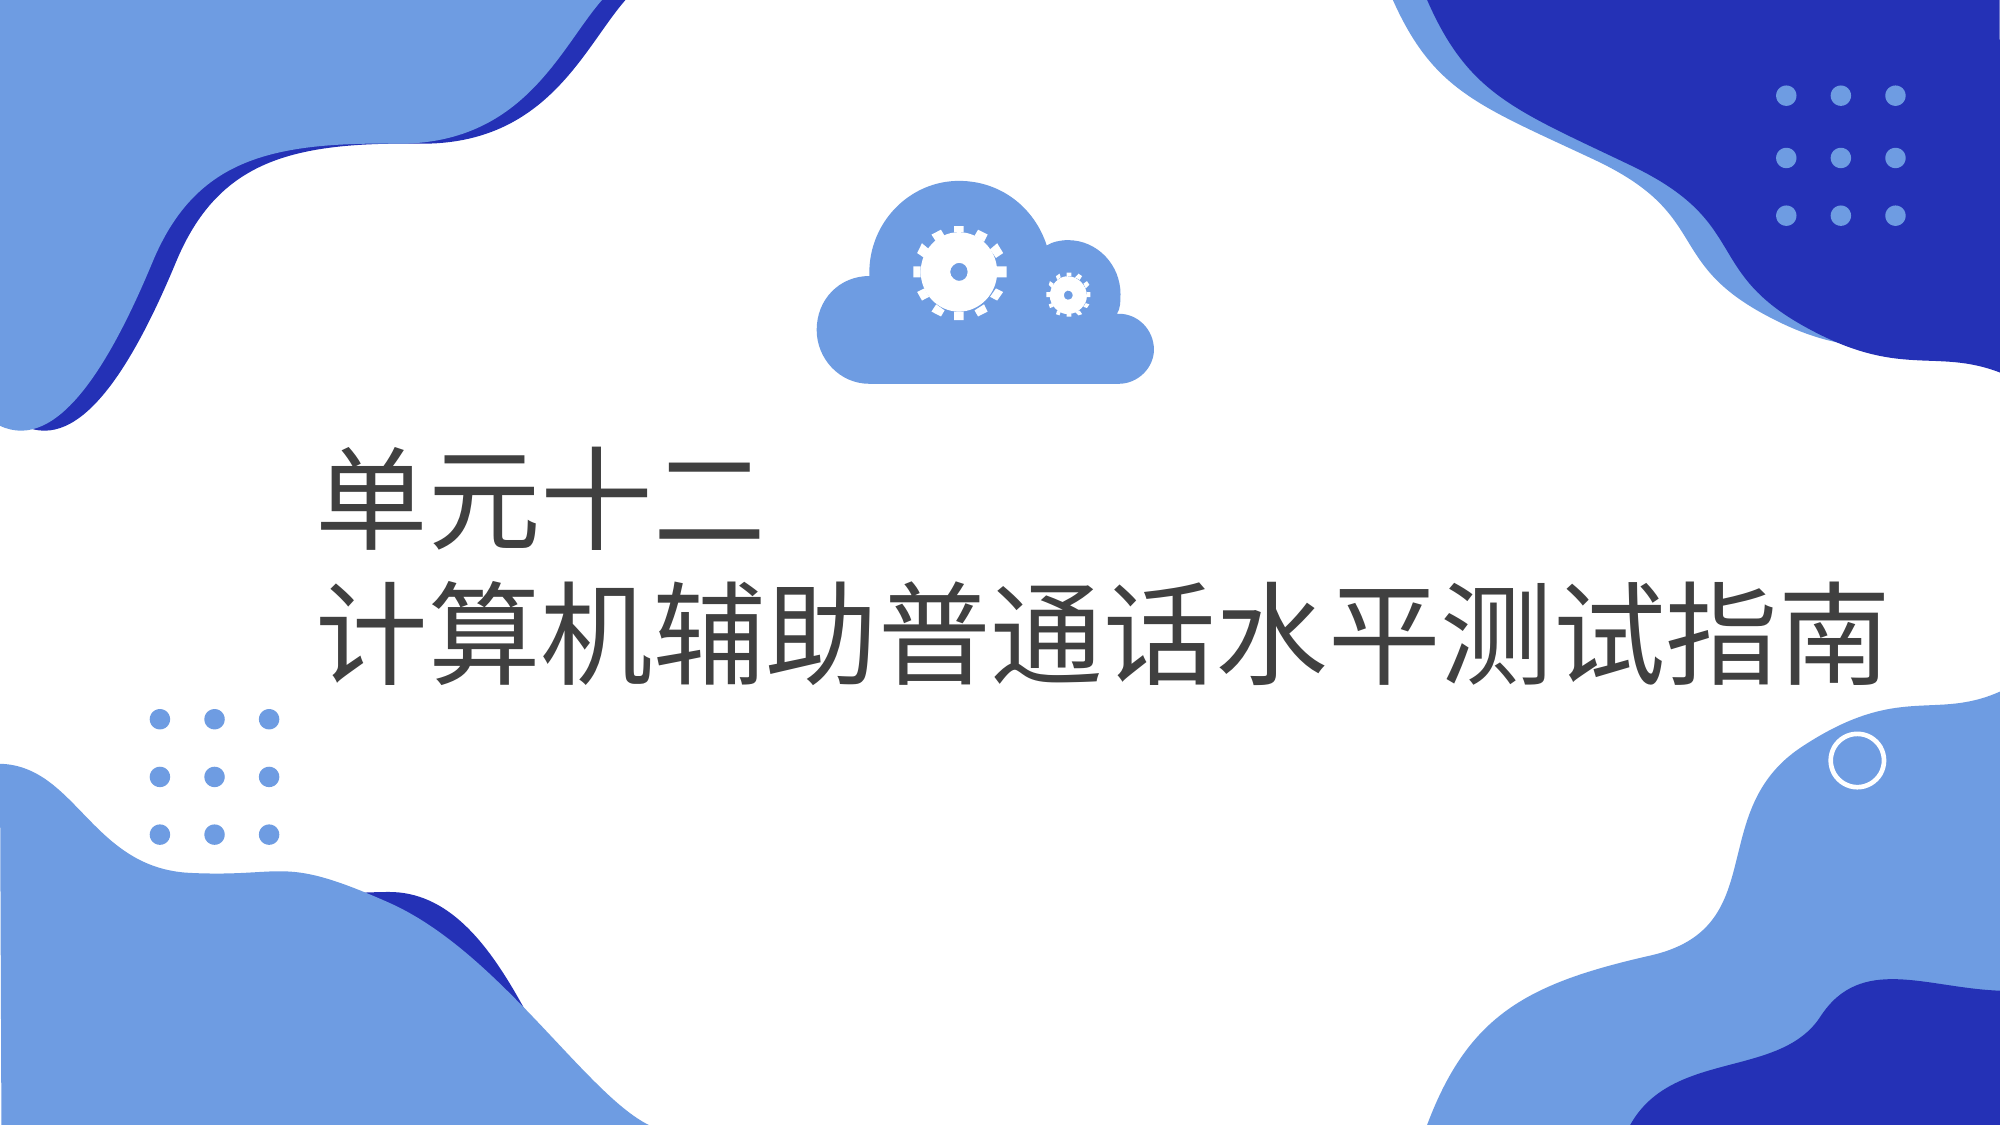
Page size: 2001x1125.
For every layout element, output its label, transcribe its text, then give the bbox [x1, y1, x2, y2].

text_box [203, 823, 226, 846]
text_box [1884, 84, 1907, 107]
text_box [1628, 978, 2000, 1125]
text_box [418, 0, 627, 145]
text_box [1775, 84, 1798, 107]
text_box [1829, 84, 1853, 107]
text_box [1884, 146, 1907, 170]
text_box [257, 707, 281, 731]
text_box 单元十二 计算机辅助普通话水平测试指南 [300, 421, 1906, 707]
text_box [0, 0, 604, 432]
text_box [1884, 204, 1907, 227]
text_box [148, 707, 172, 731]
text_box [367, 890, 524, 1005]
text_box [1829, 204, 1853, 227]
text_box [1775, 204, 1798, 227]
text_box [1829, 732, 1886, 789]
text_box [0, 762, 650, 1125]
text_box [148, 823, 172, 846]
text_box [203, 707, 226, 731]
text_box [1775, 146, 1798, 170]
text_box [1426, 0, 2000, 374]
text_box [203, 765, 226, 789]
text_box [257, 823, 281, 846]
text_box [34, 145, 380, 432]
text_box [257, 765, 281, 789]
text_box [148, 765, 172, 789]
text_box [1425, 690, 2000, 1125]
text_box [1829, 146, 1853, 170]
text_box [1391, 0, 1833, 343]
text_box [816, 180, 1154, 384]
